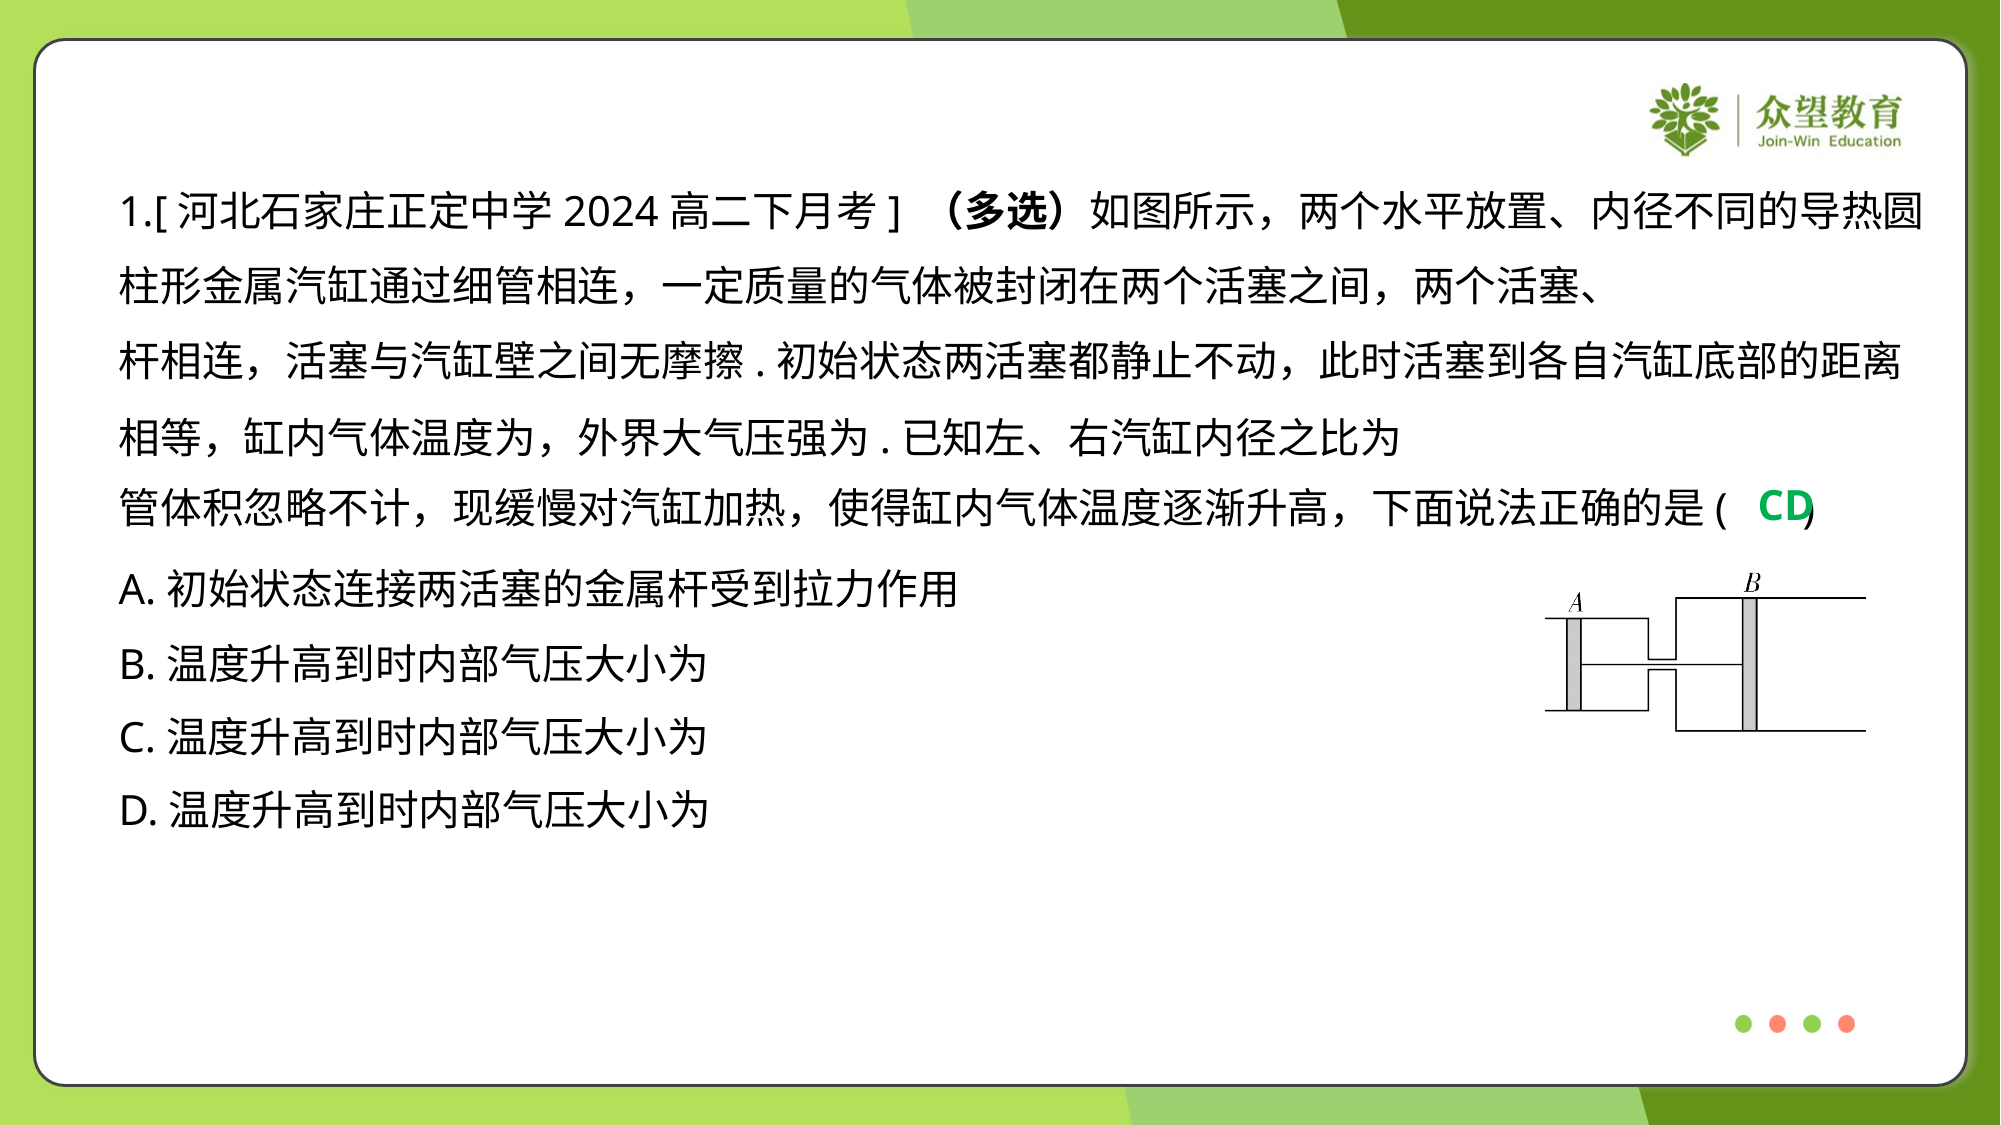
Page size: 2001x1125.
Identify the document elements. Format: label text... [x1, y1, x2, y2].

text_box CD [1740, 458, 1833, 523]
picture [0, 0, 2000, 1125]
